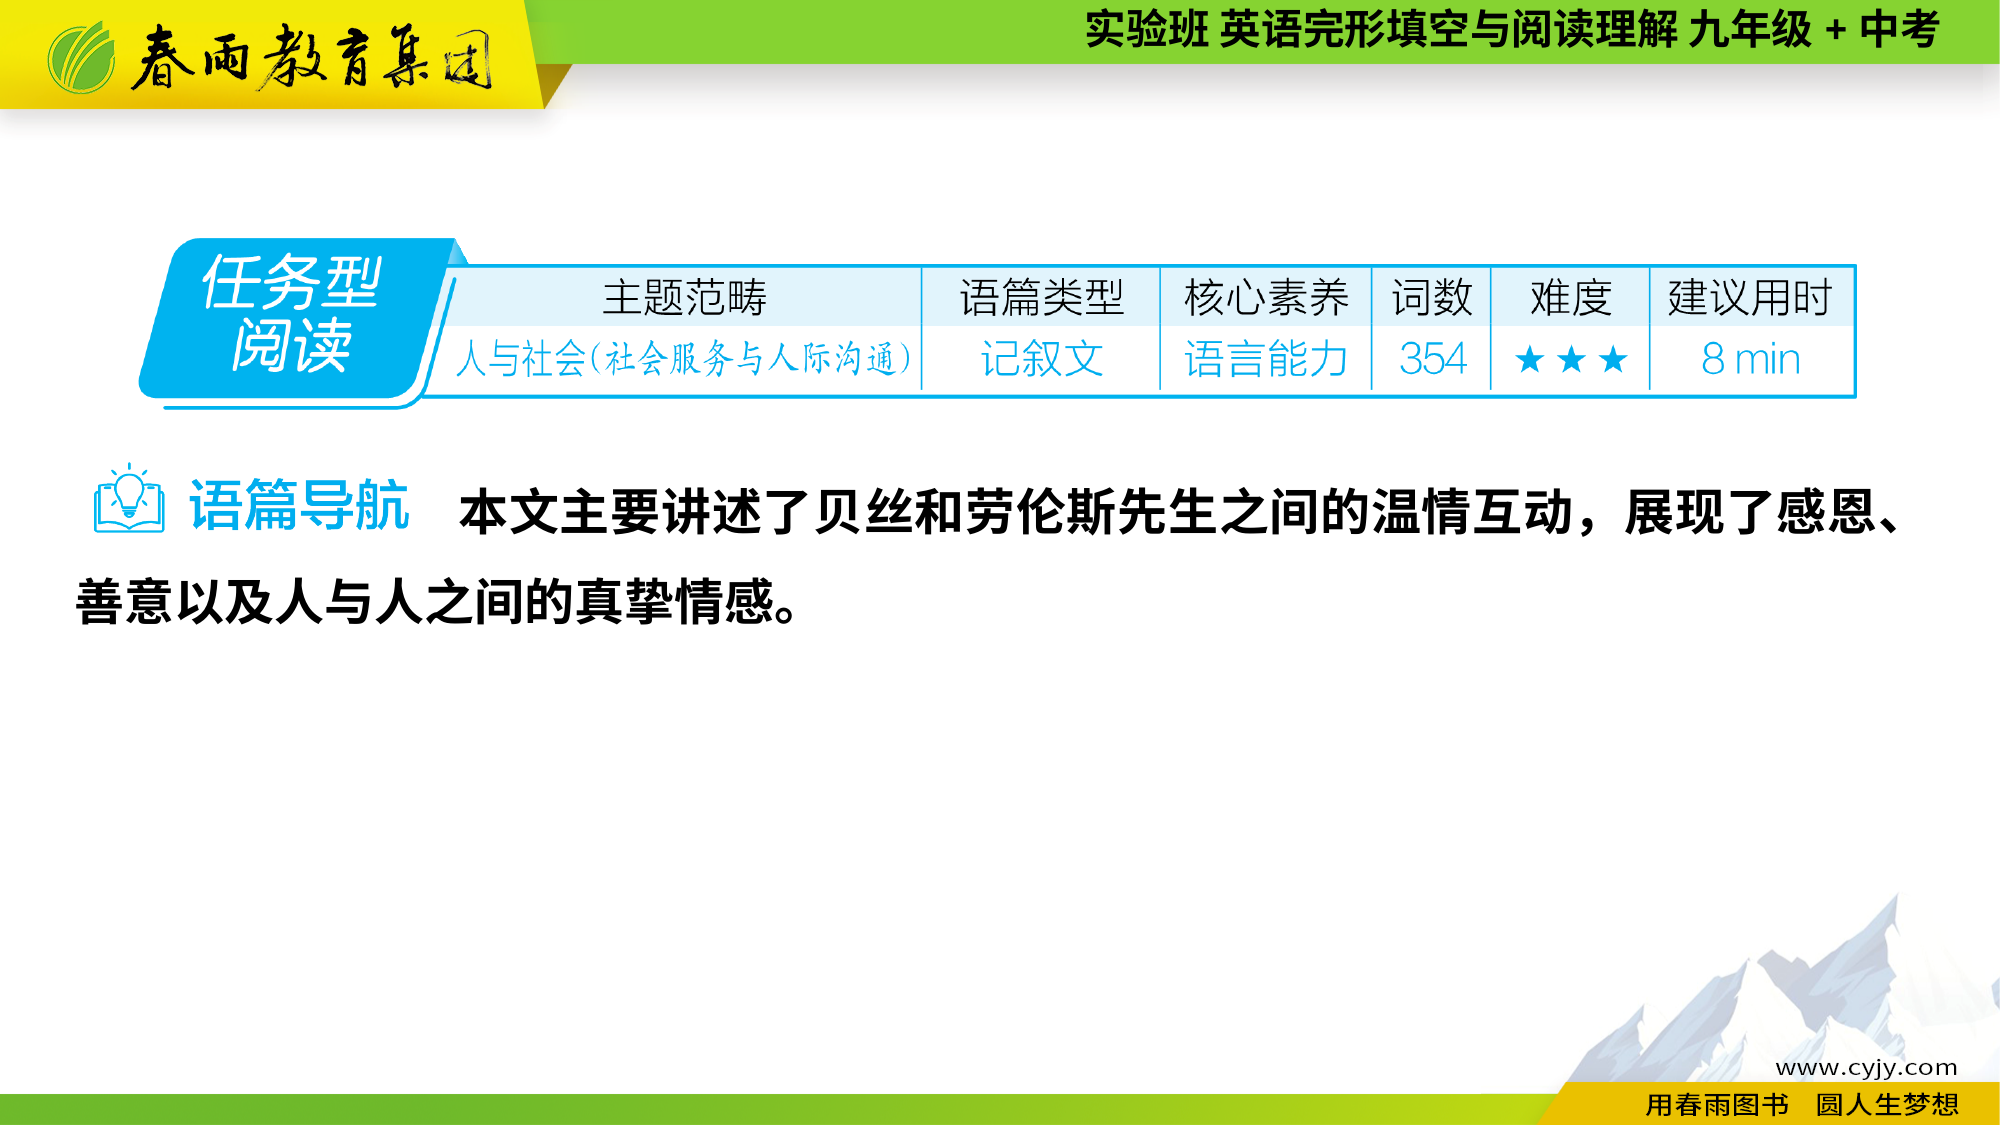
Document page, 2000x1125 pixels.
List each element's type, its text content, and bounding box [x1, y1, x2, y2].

picture [0, 0, 2000, 1125]
list 本文主要讲述了贝丝和劳伦斯先生之间的温情互动，展现了感恩、善意以及人与人之间的真挚情感。 [59, 442, 1944, 628]
